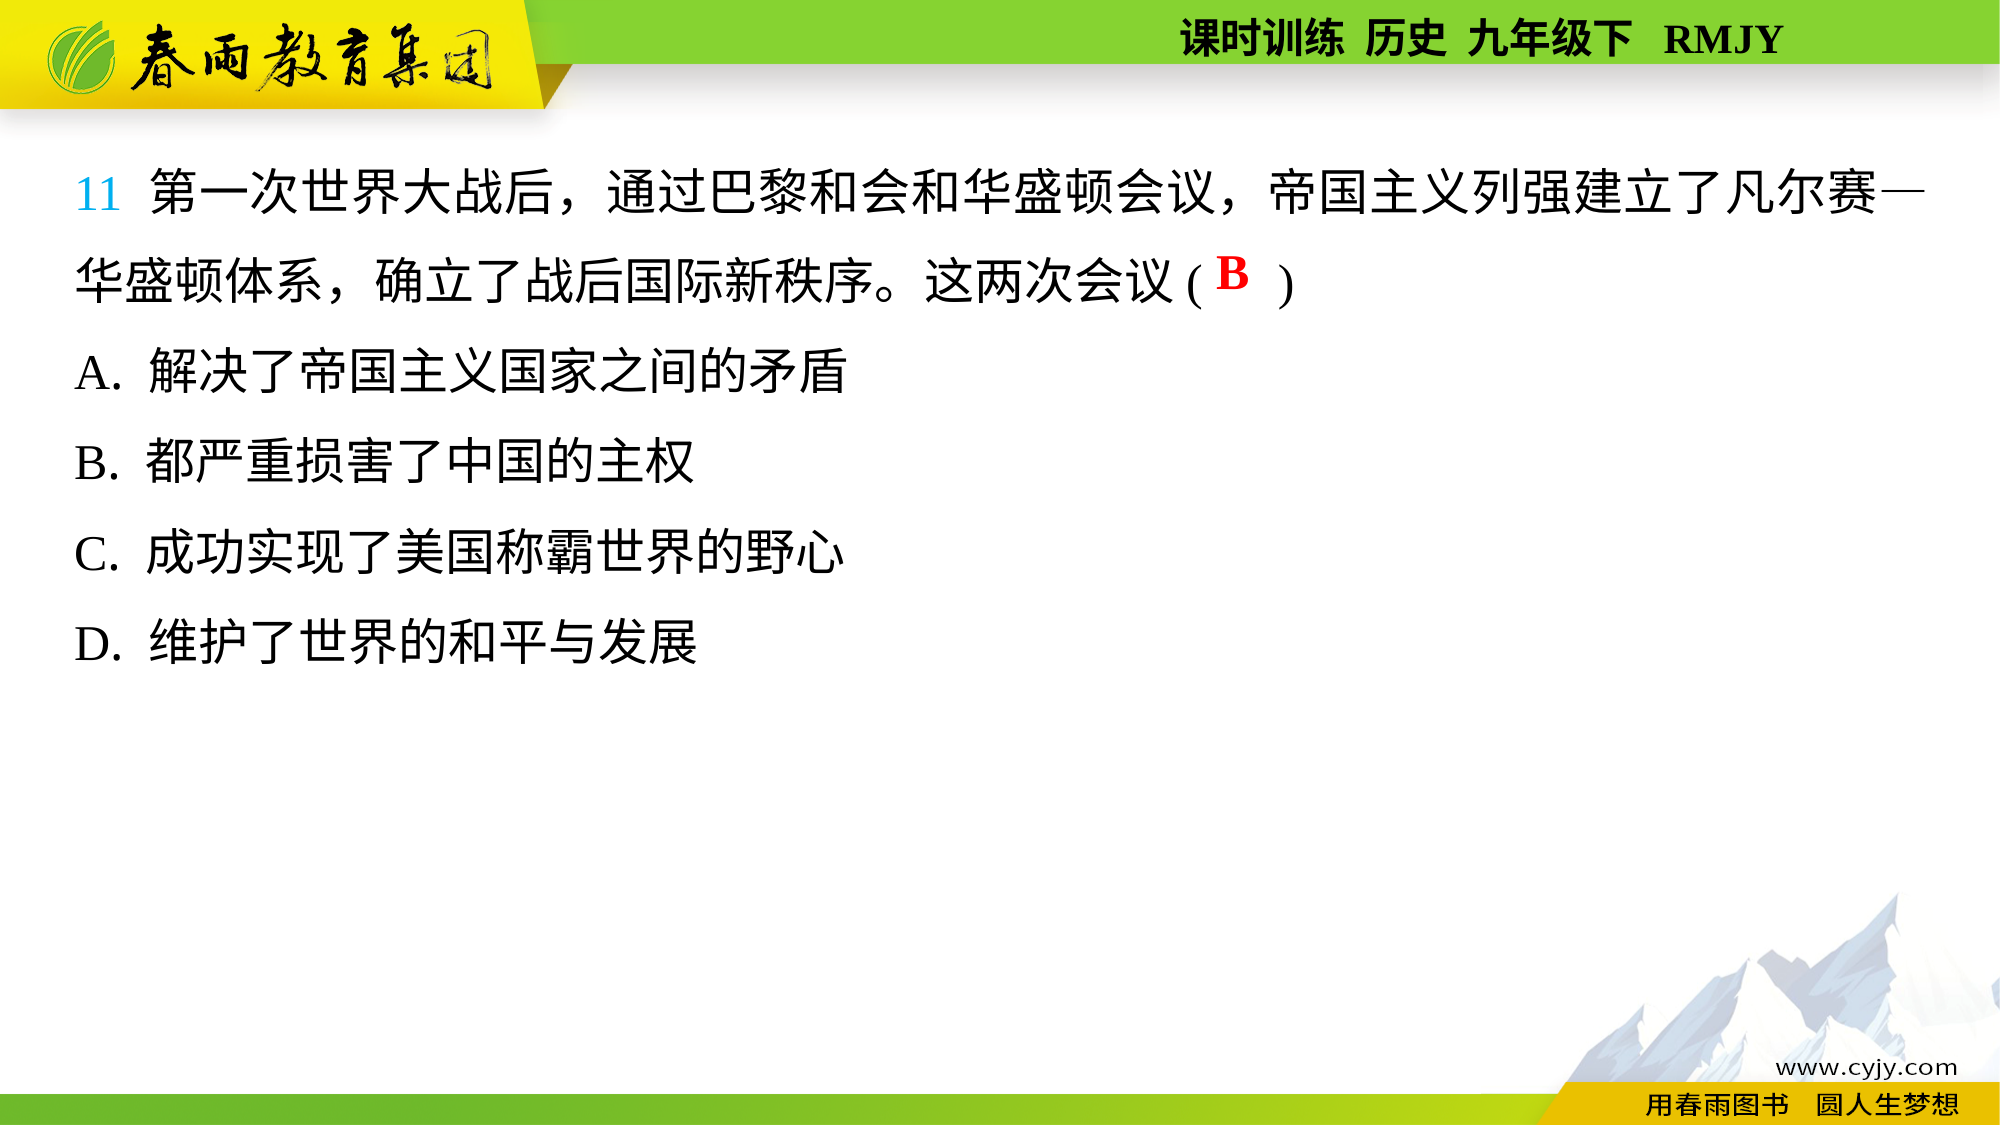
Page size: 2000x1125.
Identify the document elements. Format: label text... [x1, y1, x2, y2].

list 11 第一次世界大战后，通过巴黎和会和华盛顿会议，帝国主义列强建立了凡尔赛—华盛顿体系，确立了战后国际新秩序。这两次会议( ) A. 解决了帝国主义国家之间的矛盾 B. 都严重损害了中国的主权 C. 成功实现了美国称霸世界的野心 D. 维护了世界的和平与发展 [59, 122, 1944, 683]
text_box B [1201, 231, 1265, 307]
picture [0, 0, 2000, 1125]
